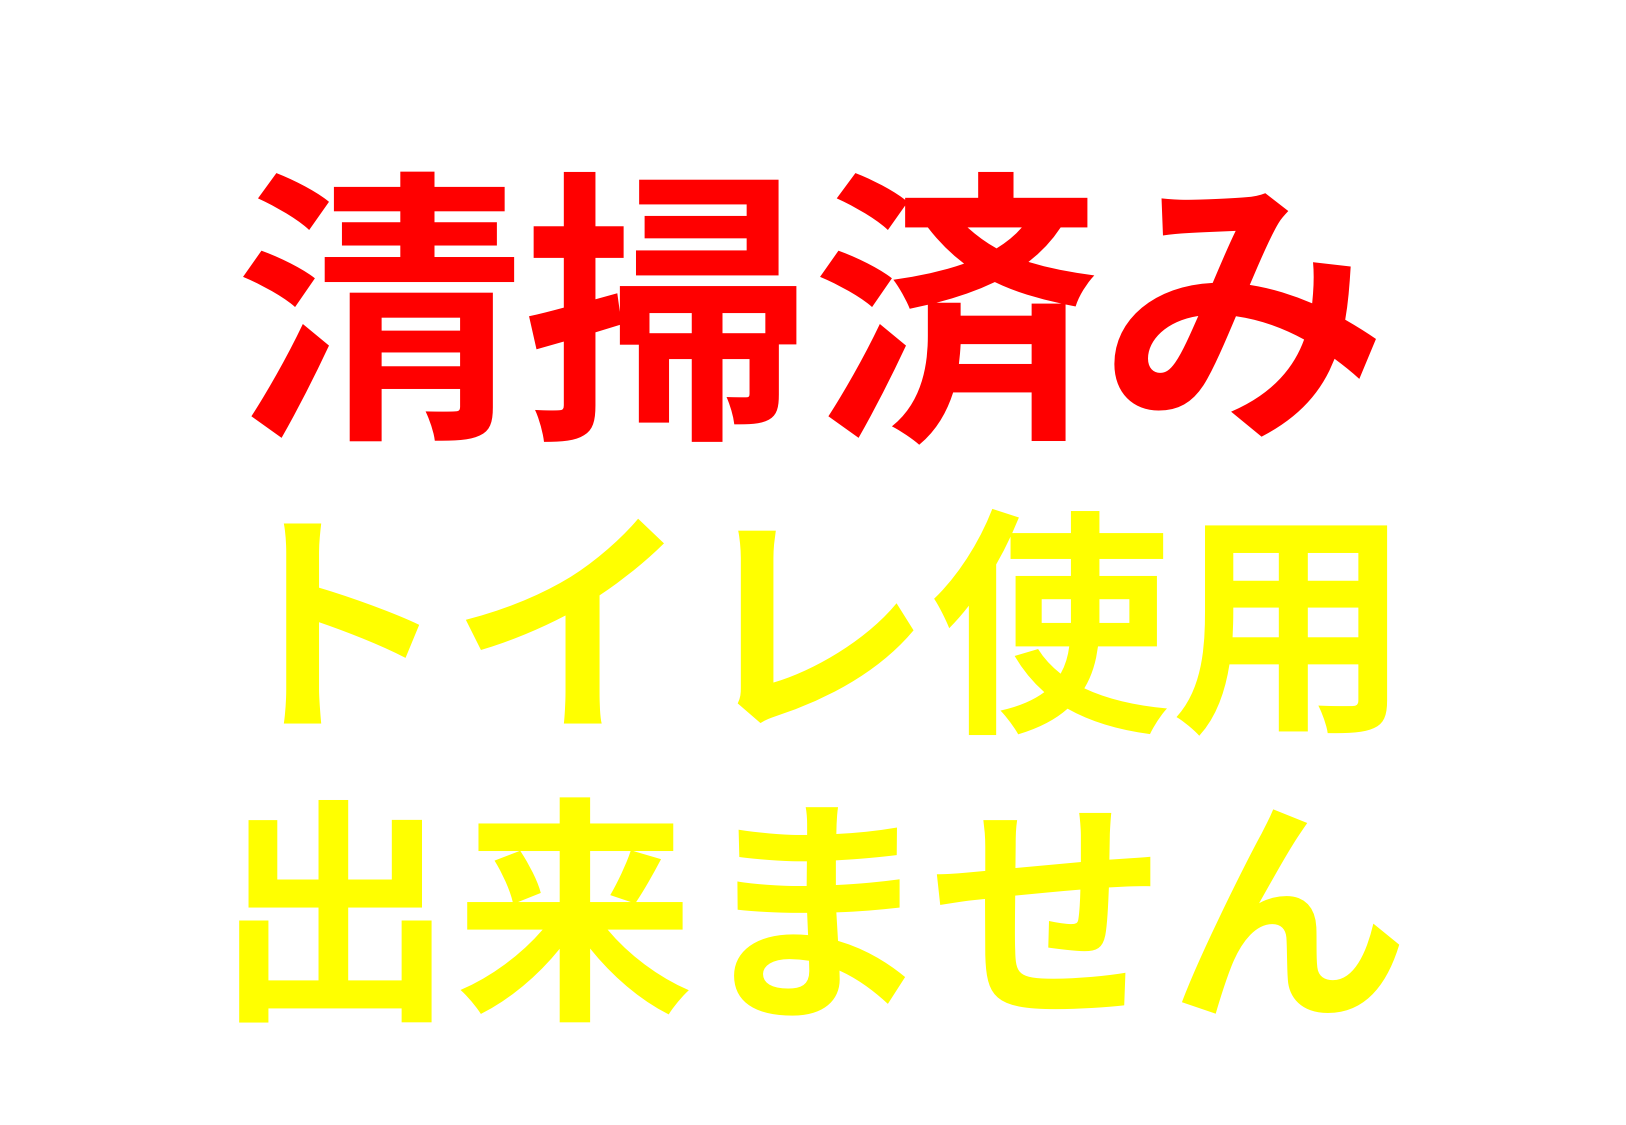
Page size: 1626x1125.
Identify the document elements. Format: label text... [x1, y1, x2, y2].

text_box 清掃済み トイレ使用 出来ません [0, 121, 1625, 1057]
